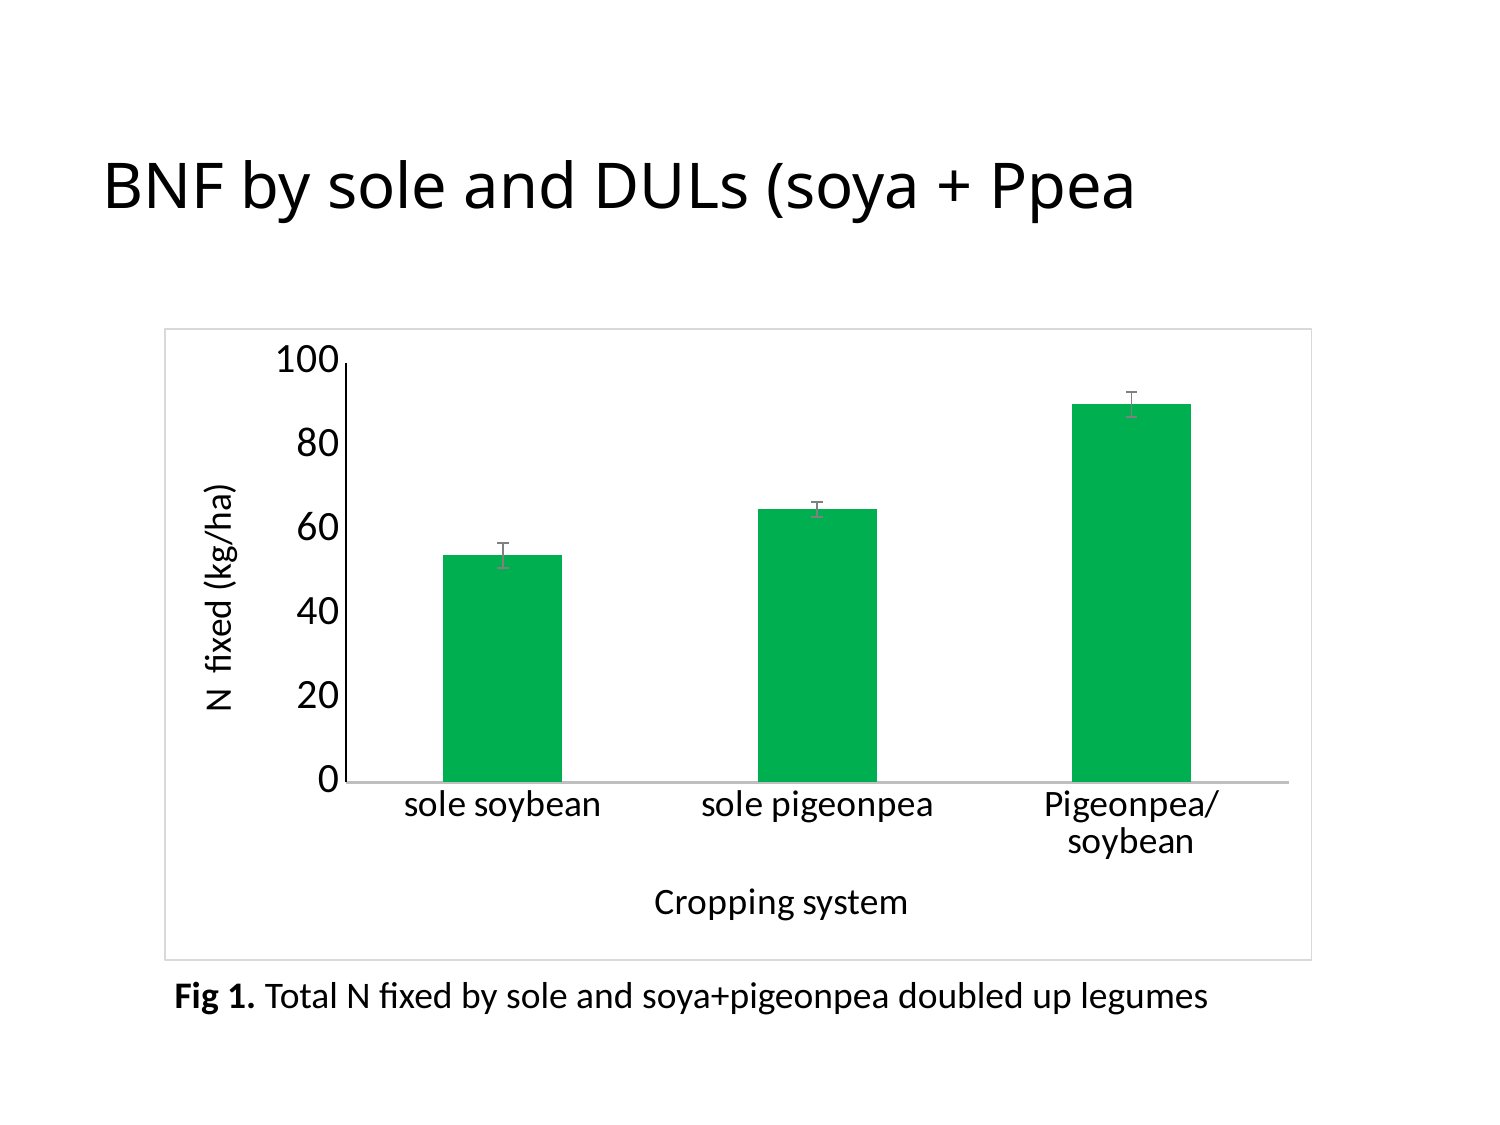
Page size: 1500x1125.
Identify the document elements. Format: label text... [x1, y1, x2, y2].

text_box Fig 1. Total N fixed by sole and soya+pigeonpea doubled up legumes [159, 965, 1313, 1024]
subtitle BNF by sole and DULs (soya + Ppea [87, 137, 1213, 275]
chart [163, 327, 1313, 962]
